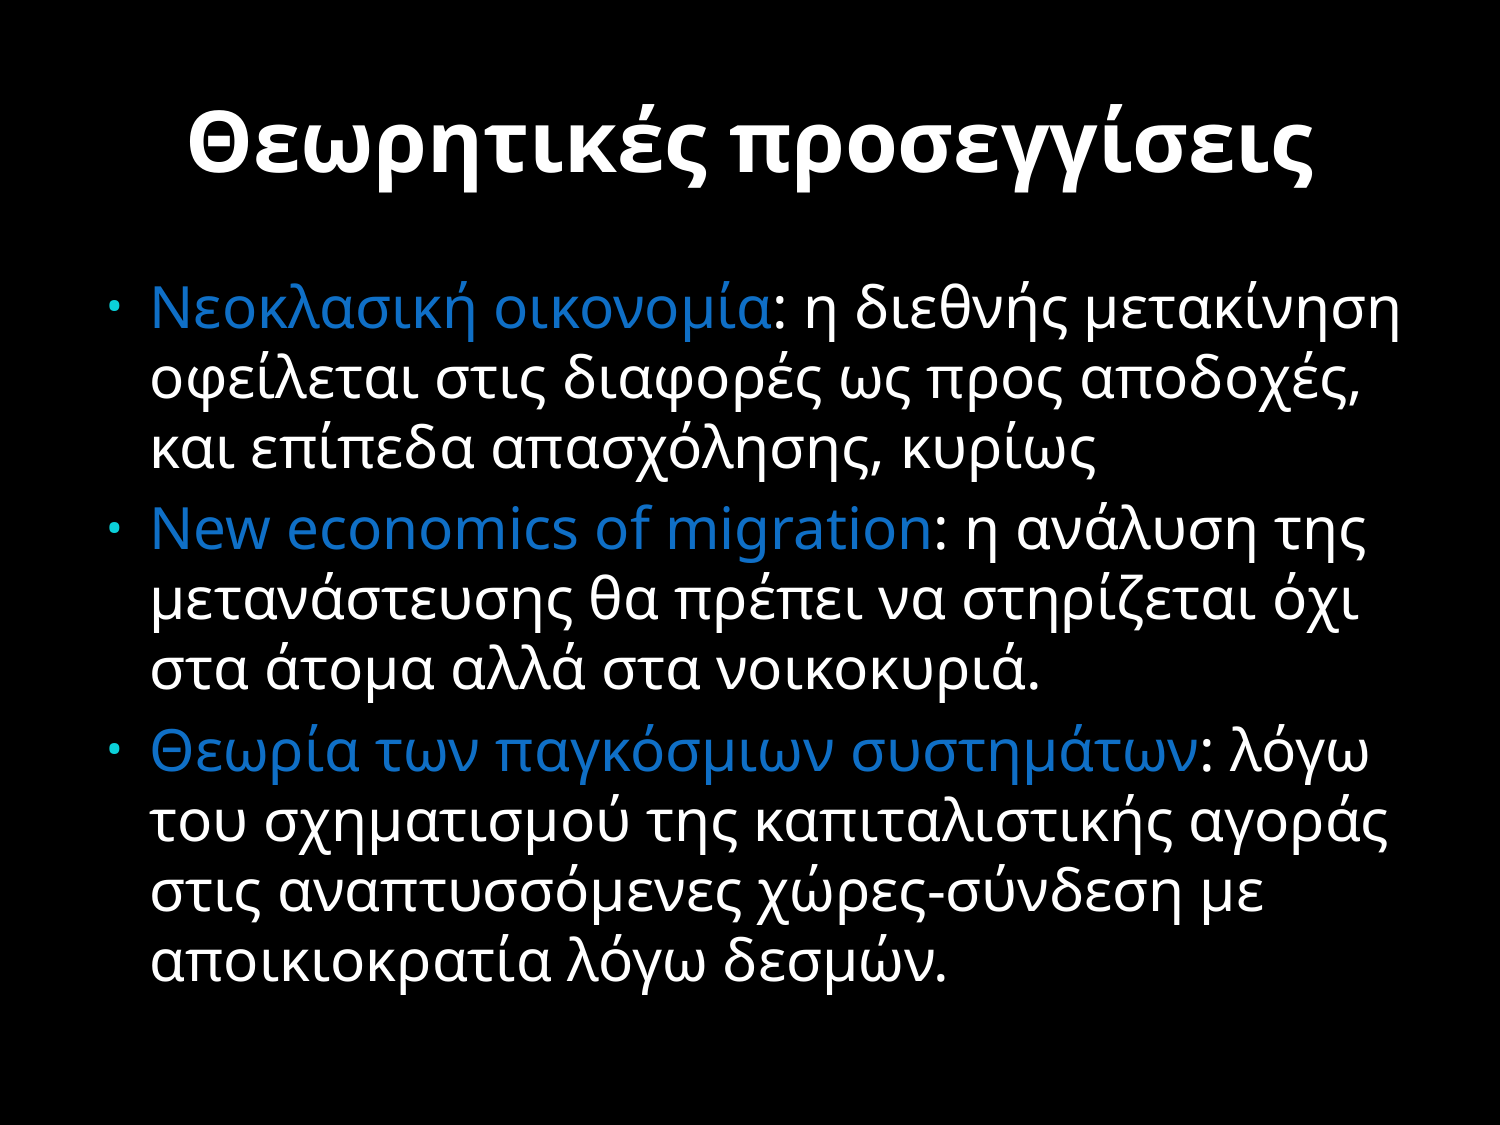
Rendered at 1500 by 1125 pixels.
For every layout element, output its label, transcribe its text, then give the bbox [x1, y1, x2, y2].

title Θεωρητικές προσεγγίσεις [75, 45, 1425, 233]
list Νεοκλασική οικονομία: η διεθνής μετακίνηση οφείλεται στις διαφορές ως προς αποδοχές, και επίπεδα απασχόλησης, κυρίως New economics of migration: η ανάλυση της μετανάστευσης θα πρέπει να στηρίζεται όχι στα άτομα αλλά στα νοικοκυριά. Θεωρία των παγκόσμιων συστημάτων: λόγω του σχηματισμού της καπιταλιστικής αγοράς στις αναπτυσσόμενες χώρες-σύνδεση με αποικιοκρατία λόγω δεσμών. [75, 262, 1425, 1035]
